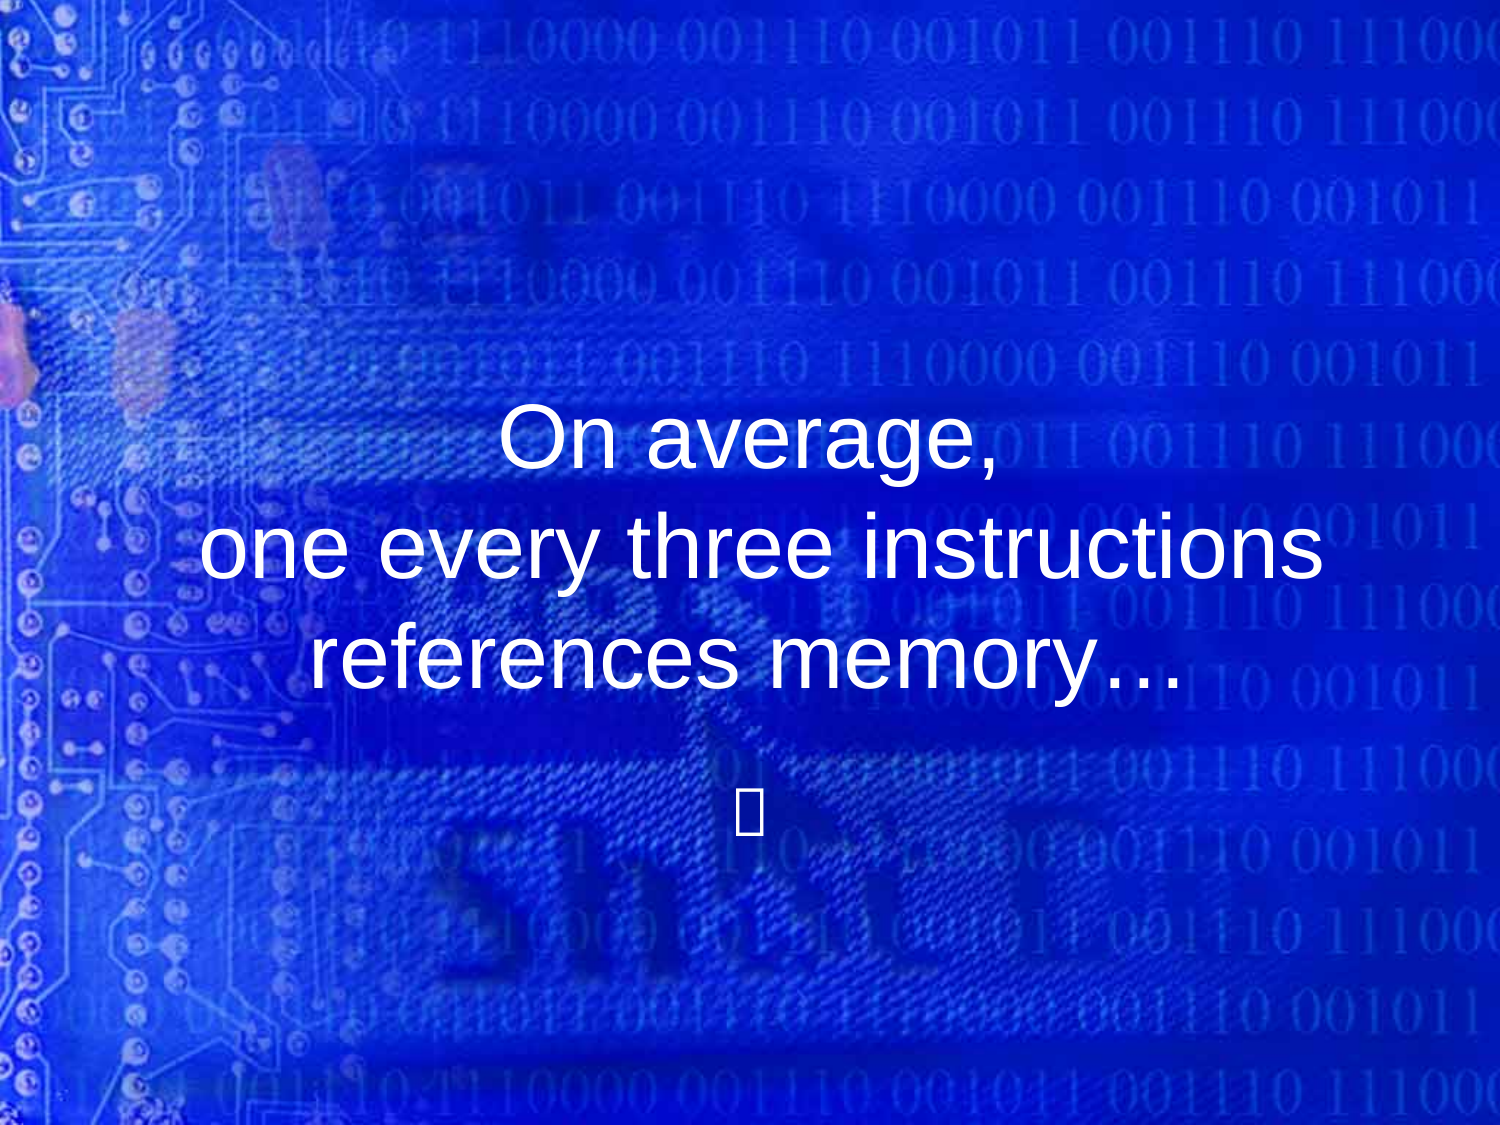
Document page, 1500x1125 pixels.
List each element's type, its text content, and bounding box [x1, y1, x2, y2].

subtitle  [224, 762, 1276, 1051]
title On average, one every three instructions references memory… [112, 421, 1388, 663]
picture [0, 0, 1500, 1125]
